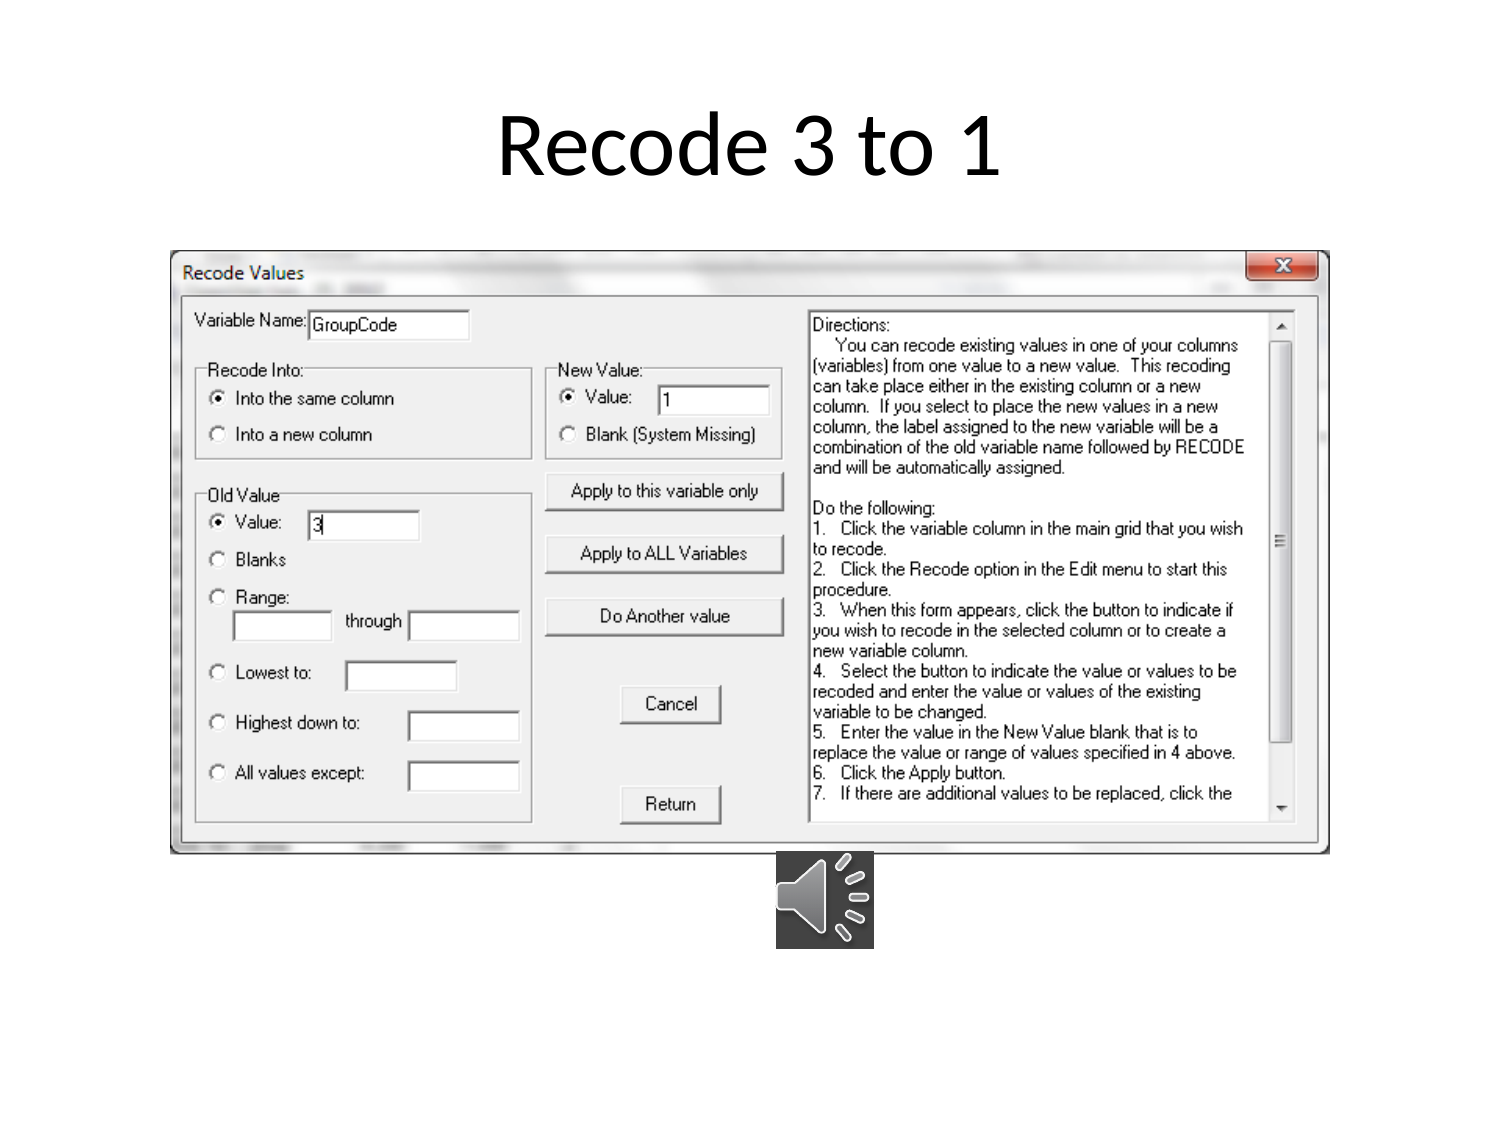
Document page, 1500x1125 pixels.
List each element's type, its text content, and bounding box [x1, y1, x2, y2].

title Recode 3 to 1 [75, 45, 1425, 233]
picture [169, 250, 1330, 951]
